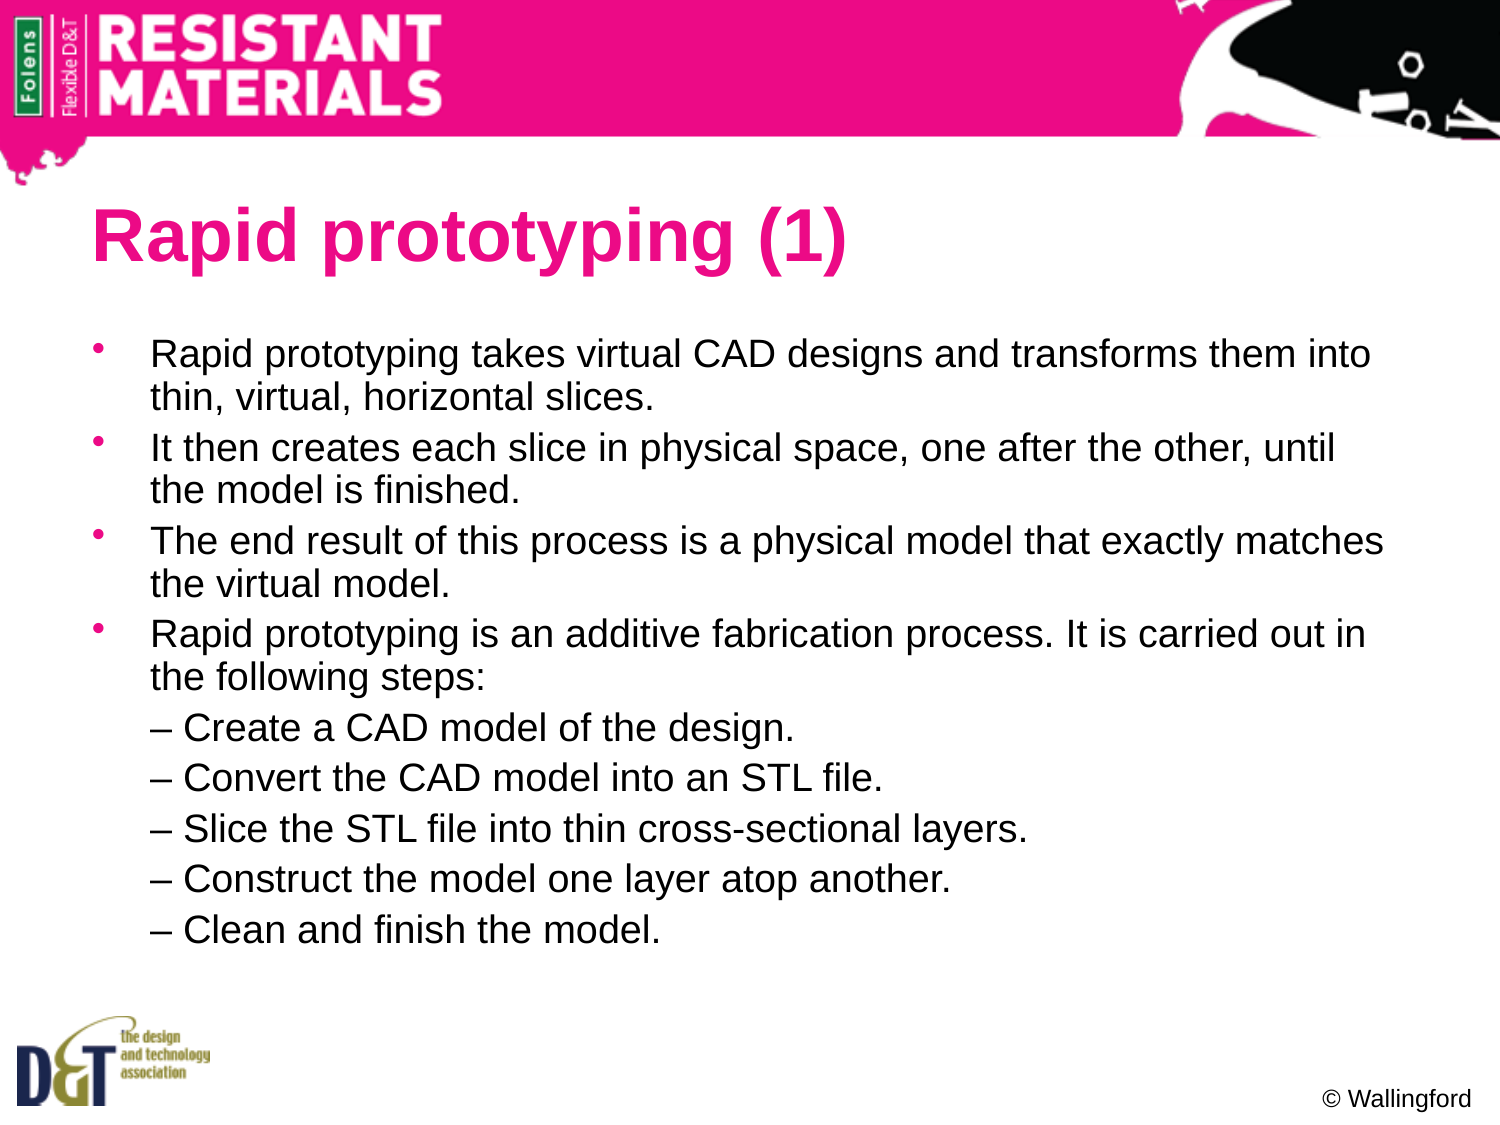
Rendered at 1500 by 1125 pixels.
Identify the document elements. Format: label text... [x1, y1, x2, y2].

picture [0, 0, 1500, 1125]
text_box © Wallingford [1257, 1074, 1495, 1125]
title Rapid prototyping (1) [76, 160, 1427, 301]
list Rapid prototyping takes virtual CAD designs and transforms them into thin, virtual, horizontal slices. It then creates each slice in physical space, one after the other, until the model is finished. The end result of this process is a physical model that exactly matches the virtual model. Rapid prototyping is an additive fabrication process. It is carried out in the following steps: – Create a CAD model of the design. – Convert the CAD model into an STL file. – Slice the STL file into thin cross-sectional layers. – Construct the model one layer atop another. – Clean and finish the model. [76, 326, 1412, 1024]
